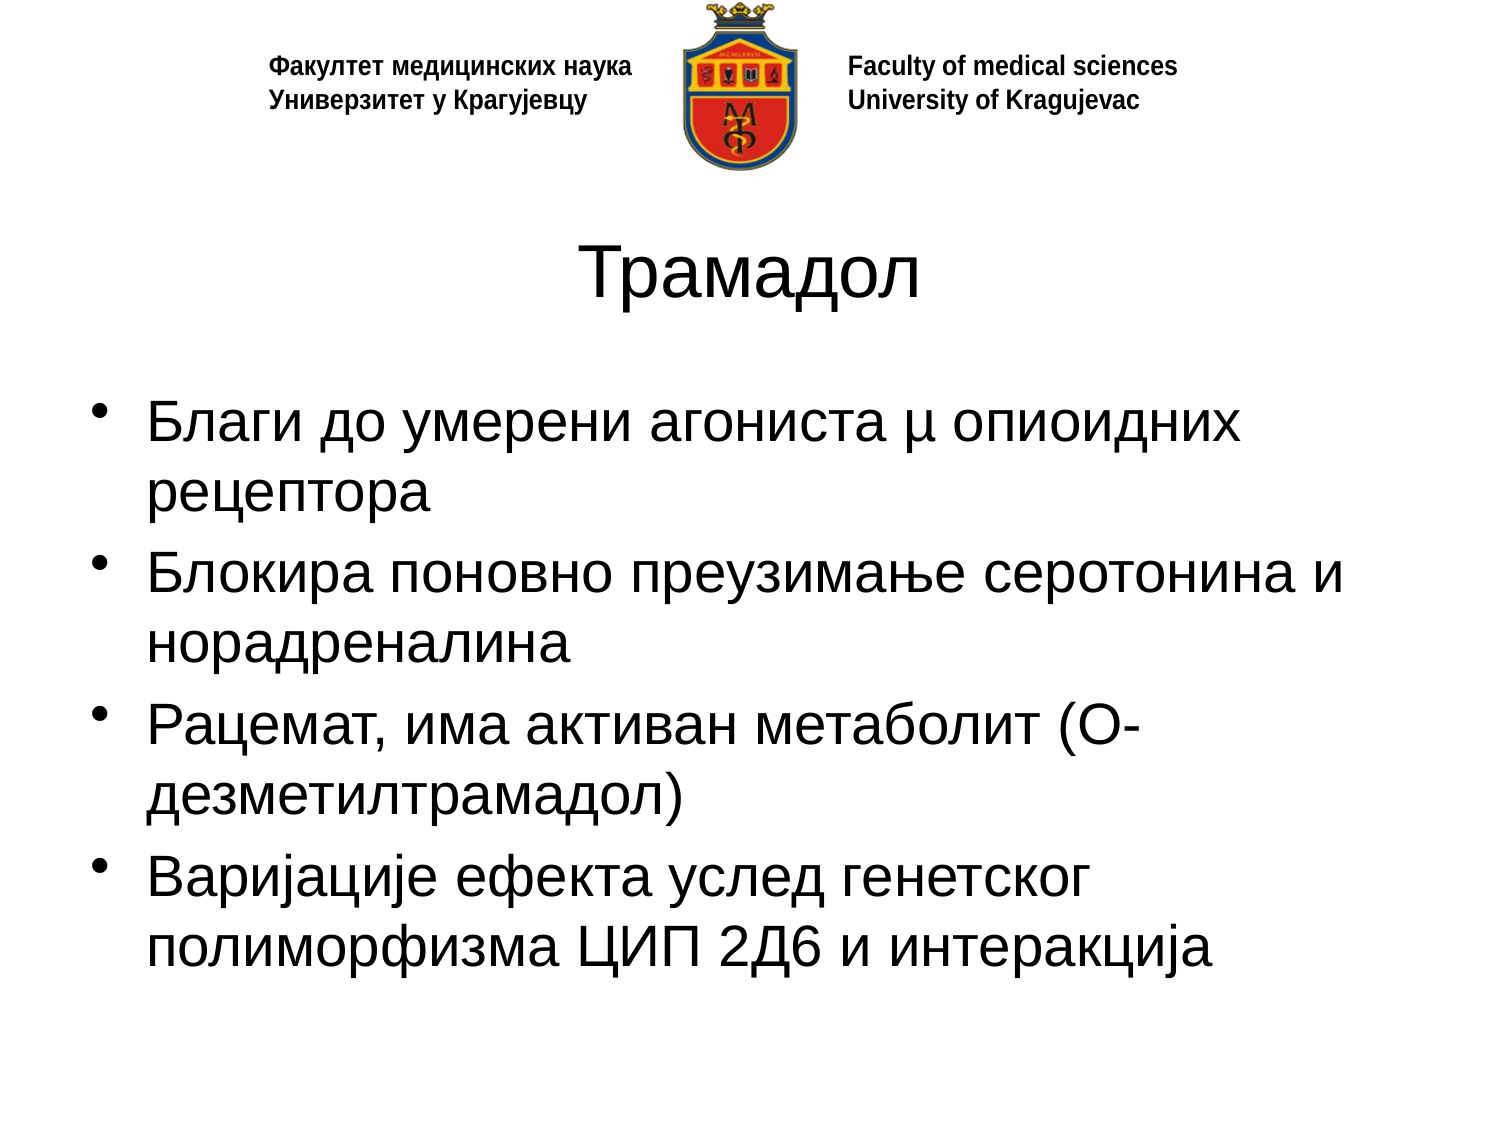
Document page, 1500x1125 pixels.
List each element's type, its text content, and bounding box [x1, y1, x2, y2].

title Трамадол [74, 173, 1426, 362]
list Благи до умерени агониста µ опиоидних рецептора Блокира поновно преузимање серотонина и норадреналина Рацемат, има активан метаболит (О-дезметилтрамадол) Варијације ефекта услед генетског полиморфизма ЦИП 2Д6 и интеракција [74, 374, 1426, 1118]
